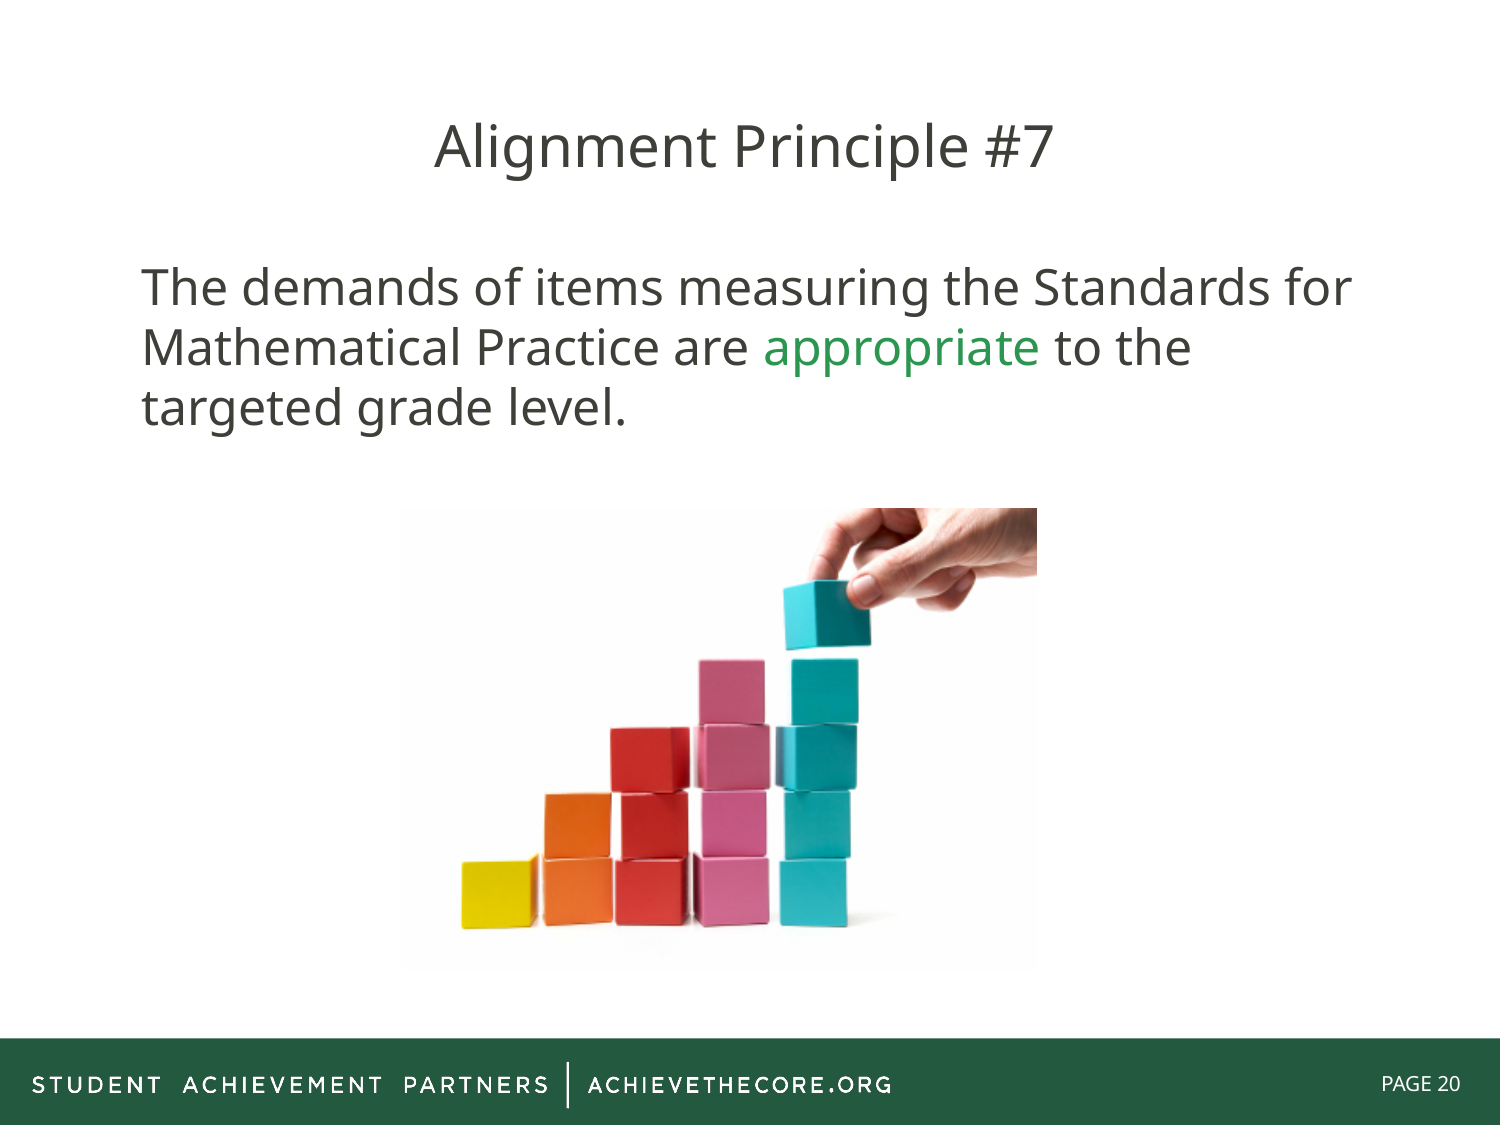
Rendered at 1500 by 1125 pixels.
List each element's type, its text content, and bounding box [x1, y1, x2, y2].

list The demands of items measuring the Standards for Mathematical Practice are appropriate to the targeted grade level. [70, 240, 1421, 451]
picture [12, 1055, 911, 1112]
title Alignment Principle #7 [70, 50, 1421, 238]
picture [400, 508, 1038, 971]
